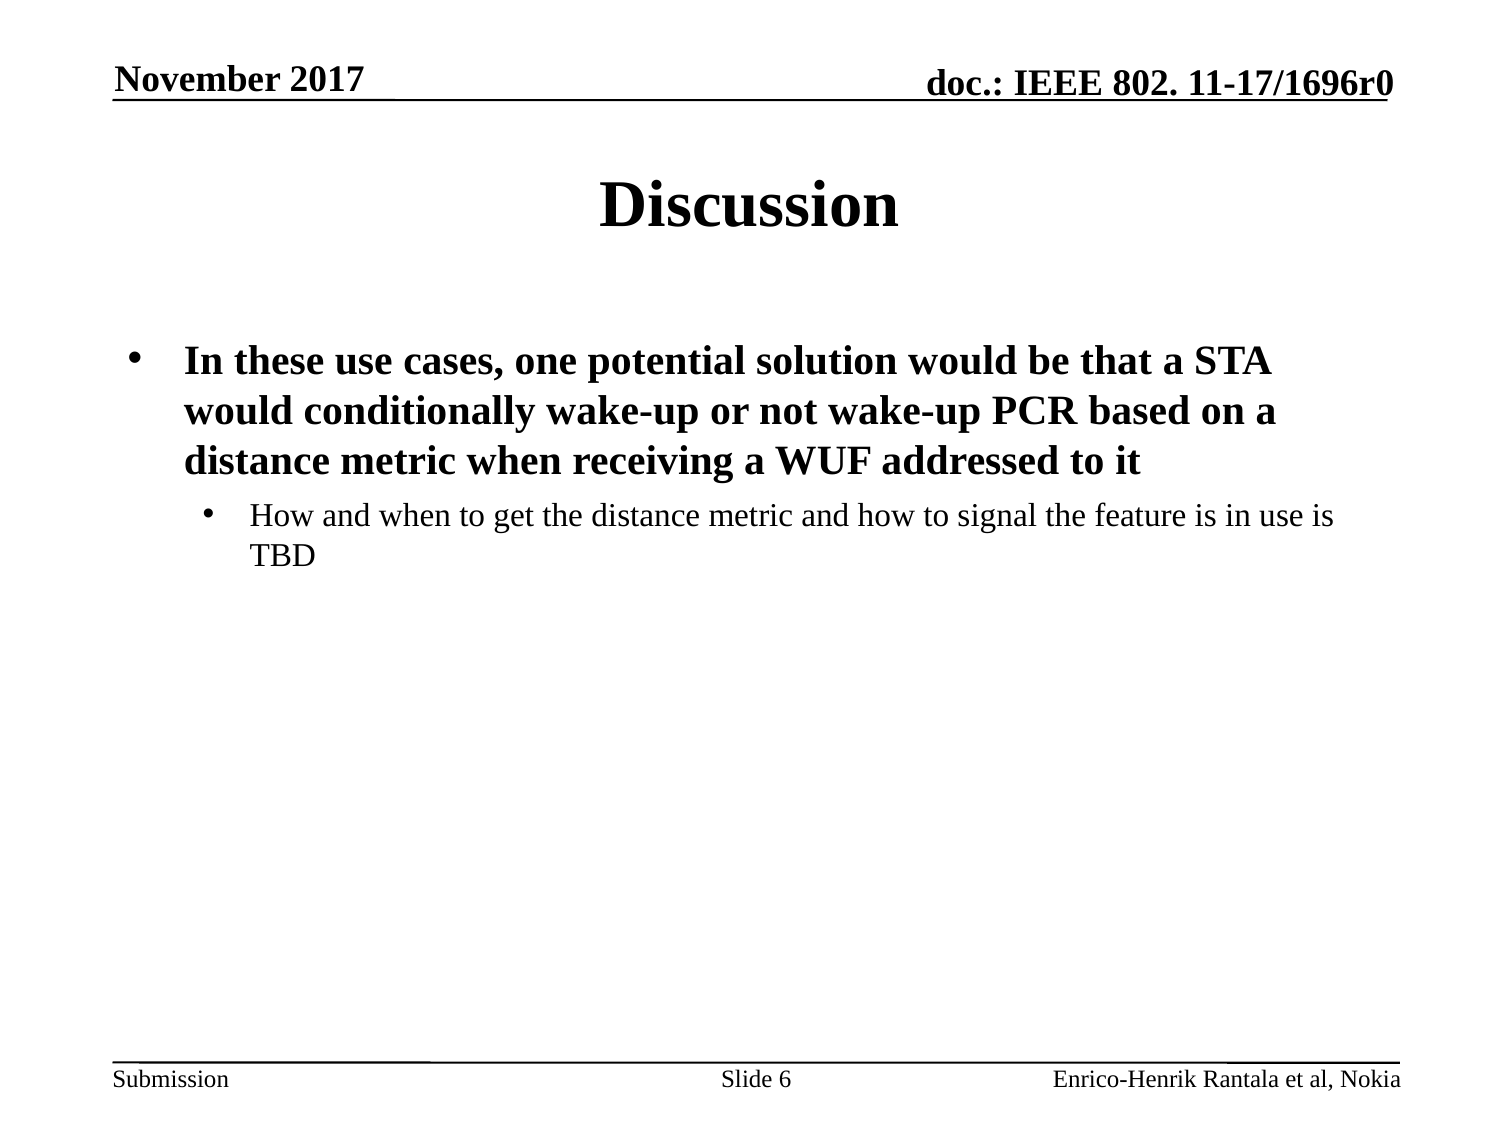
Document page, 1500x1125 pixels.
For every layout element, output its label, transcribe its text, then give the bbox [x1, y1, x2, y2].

slide_number Slide 6 [712, 1061, 800, 1123]
list In these use cases, one potential solution would be that a STA would conditionally wake-up or not wake-up PCR based on a distance metric when receiving a WUF addressed to it How and when to get the distance metric and how to signal the feature is in use is TBD [112, 324, 1388, 1000]
title Discussion [112, 112, 1388, 288]
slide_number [114, 54, 423, 100]
footer Enrico-Henrik Rantala et al, Nokia [878, 1061, 1402, 1093]
